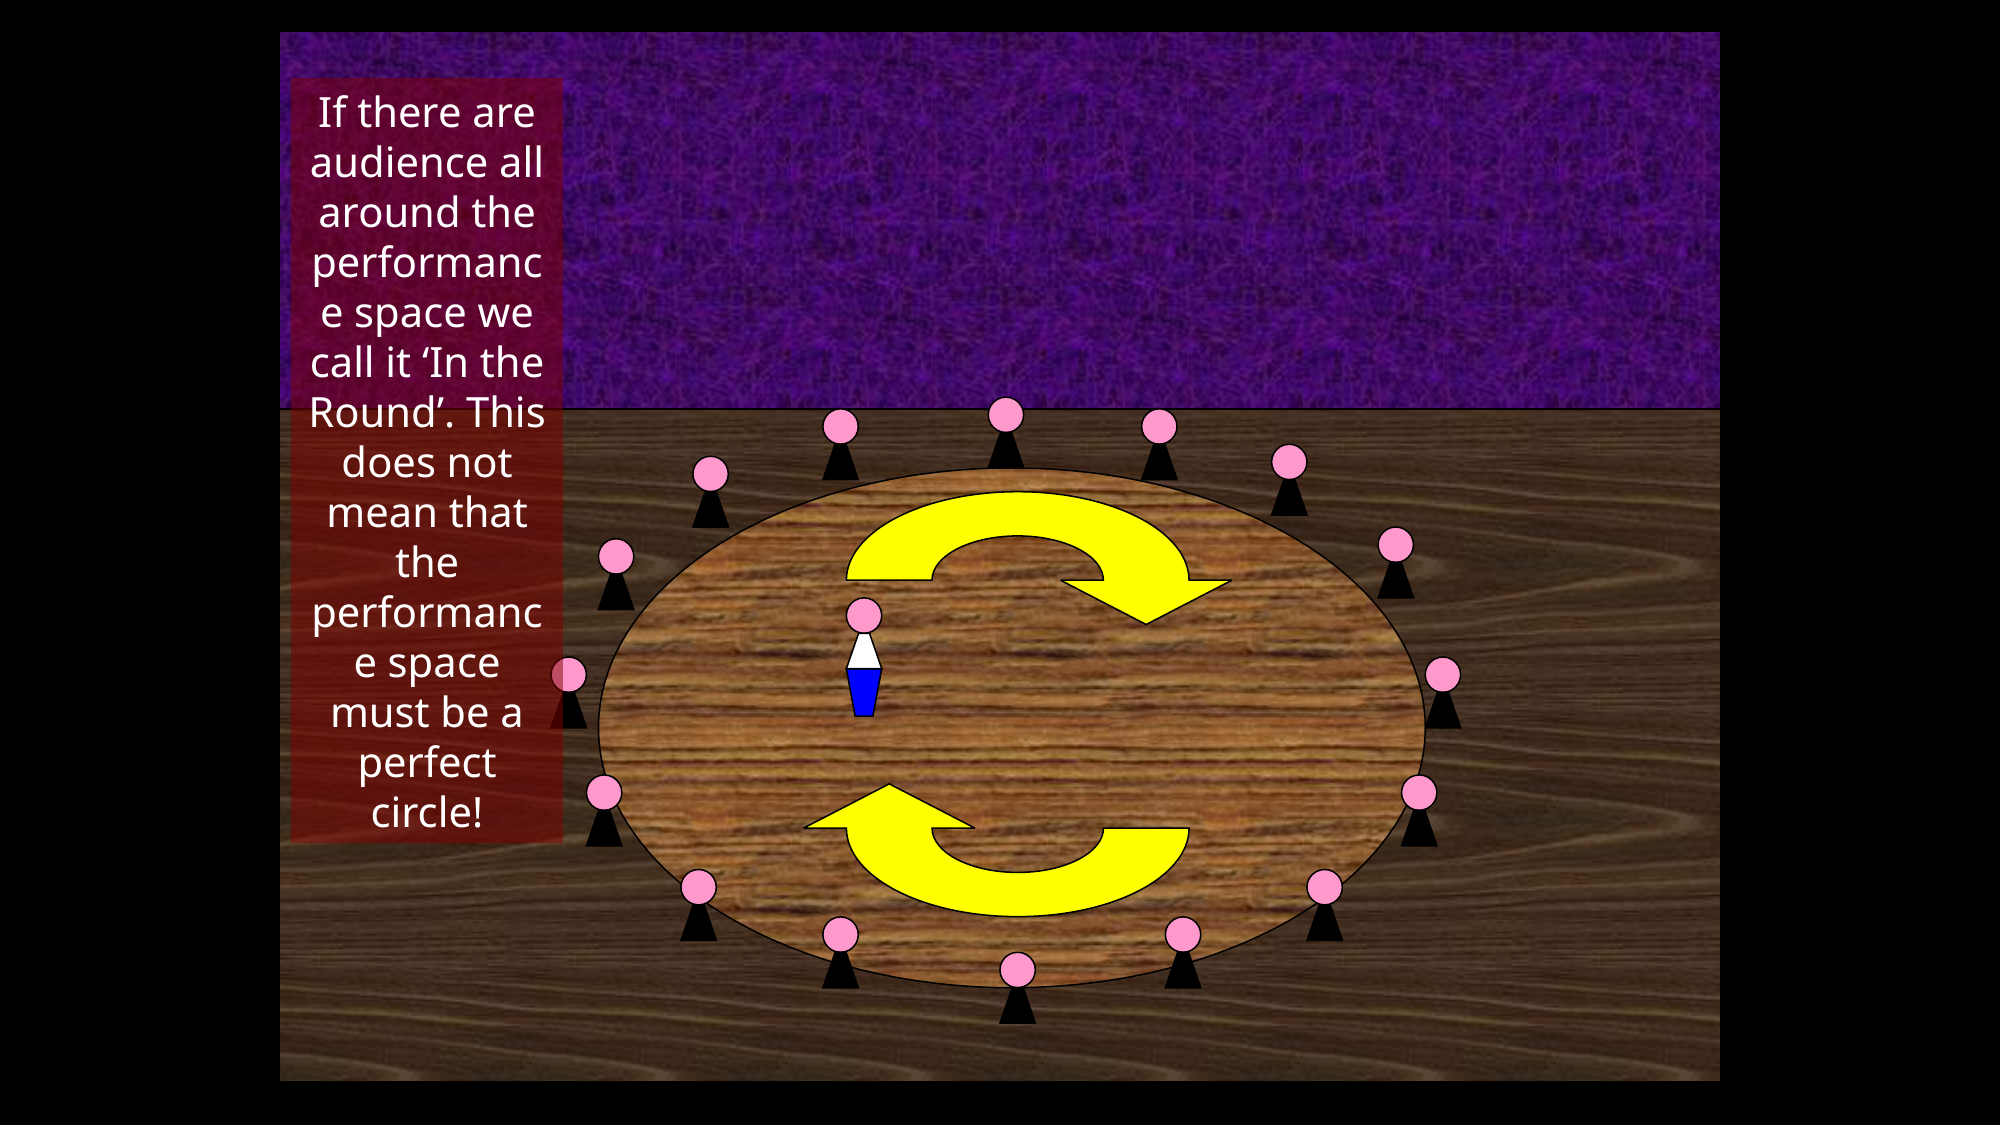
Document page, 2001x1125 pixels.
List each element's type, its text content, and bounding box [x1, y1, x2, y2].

text_box [279, 31, 1721, 408]
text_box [1378, 527, 1414, 598]
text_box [822, 916, 859, 988]
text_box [586, 774, 622, 846]
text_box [692, 456, 729, 528]
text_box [1401, 774, 1437, 846]
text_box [846, 597, 882, 717]
text_box [598, 468, 1426, 988]
text_box [846, 491, 1232, 625]
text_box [822, 408, 859, 480]
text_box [680, 869, 717, 941]
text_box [1141, 408, 1178, 480]
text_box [1165, 916, 1201, 988]
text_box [1306, 869, 1343, 941]
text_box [1425, 657, 1461, 728]
text_box If there are audience all around the performance space we call it ‘In the Round’. This does not mean that the performance space must be a perfect circle! [291, 78, 563, 844]
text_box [999, 952, 1036, 1024]
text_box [598, 538, 634, 610]
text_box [1271, 444, 1307, 516]
text_box [803, 783, 1190, 917]
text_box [550, 657, 587, 728]
text_box [279, 408, 1721, 1083]
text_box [988, 397, 1024, 468]
